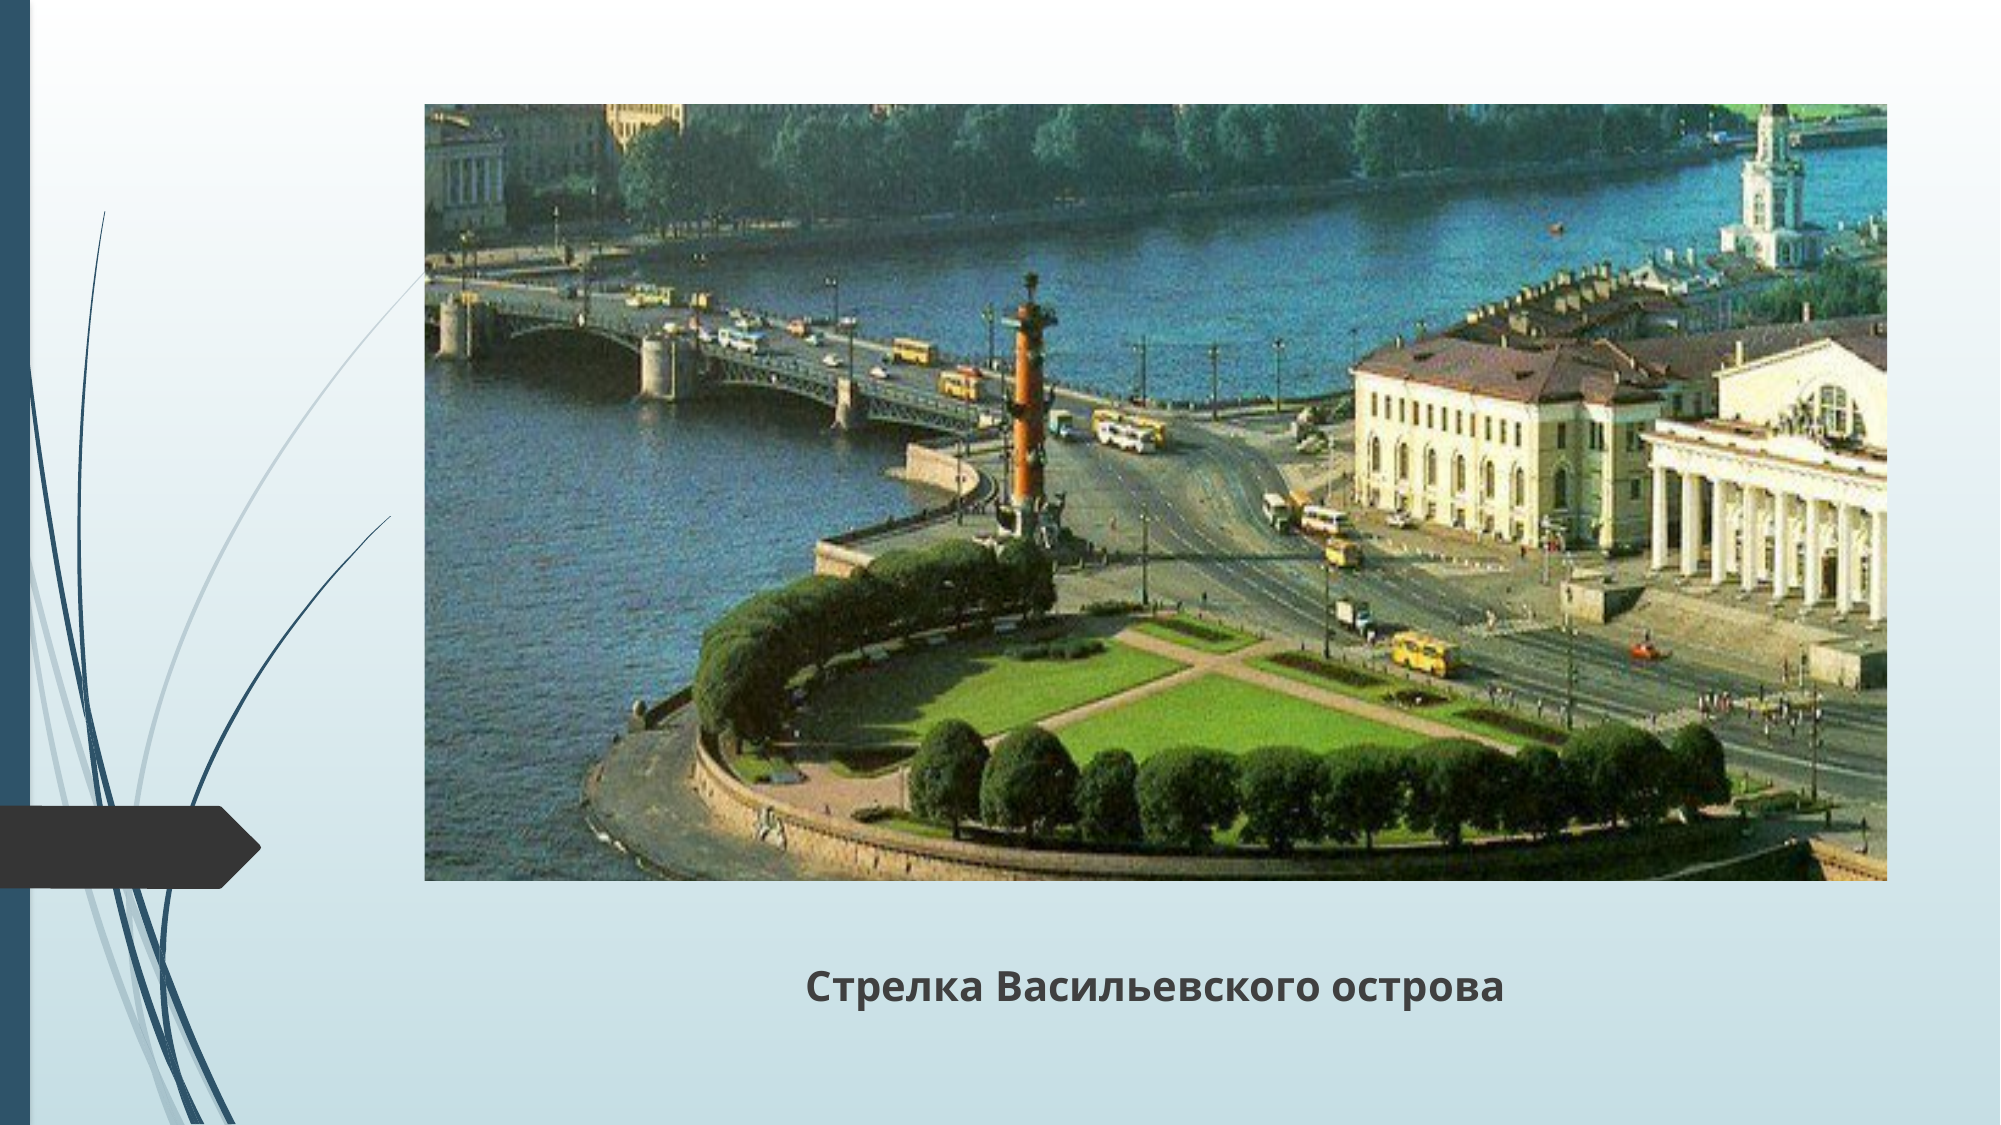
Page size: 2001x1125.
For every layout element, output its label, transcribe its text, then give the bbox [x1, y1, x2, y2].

list Стрелка Васильевского острова [424, 951, 1888, 1031]
picture [424, 103, 1888, 881]
